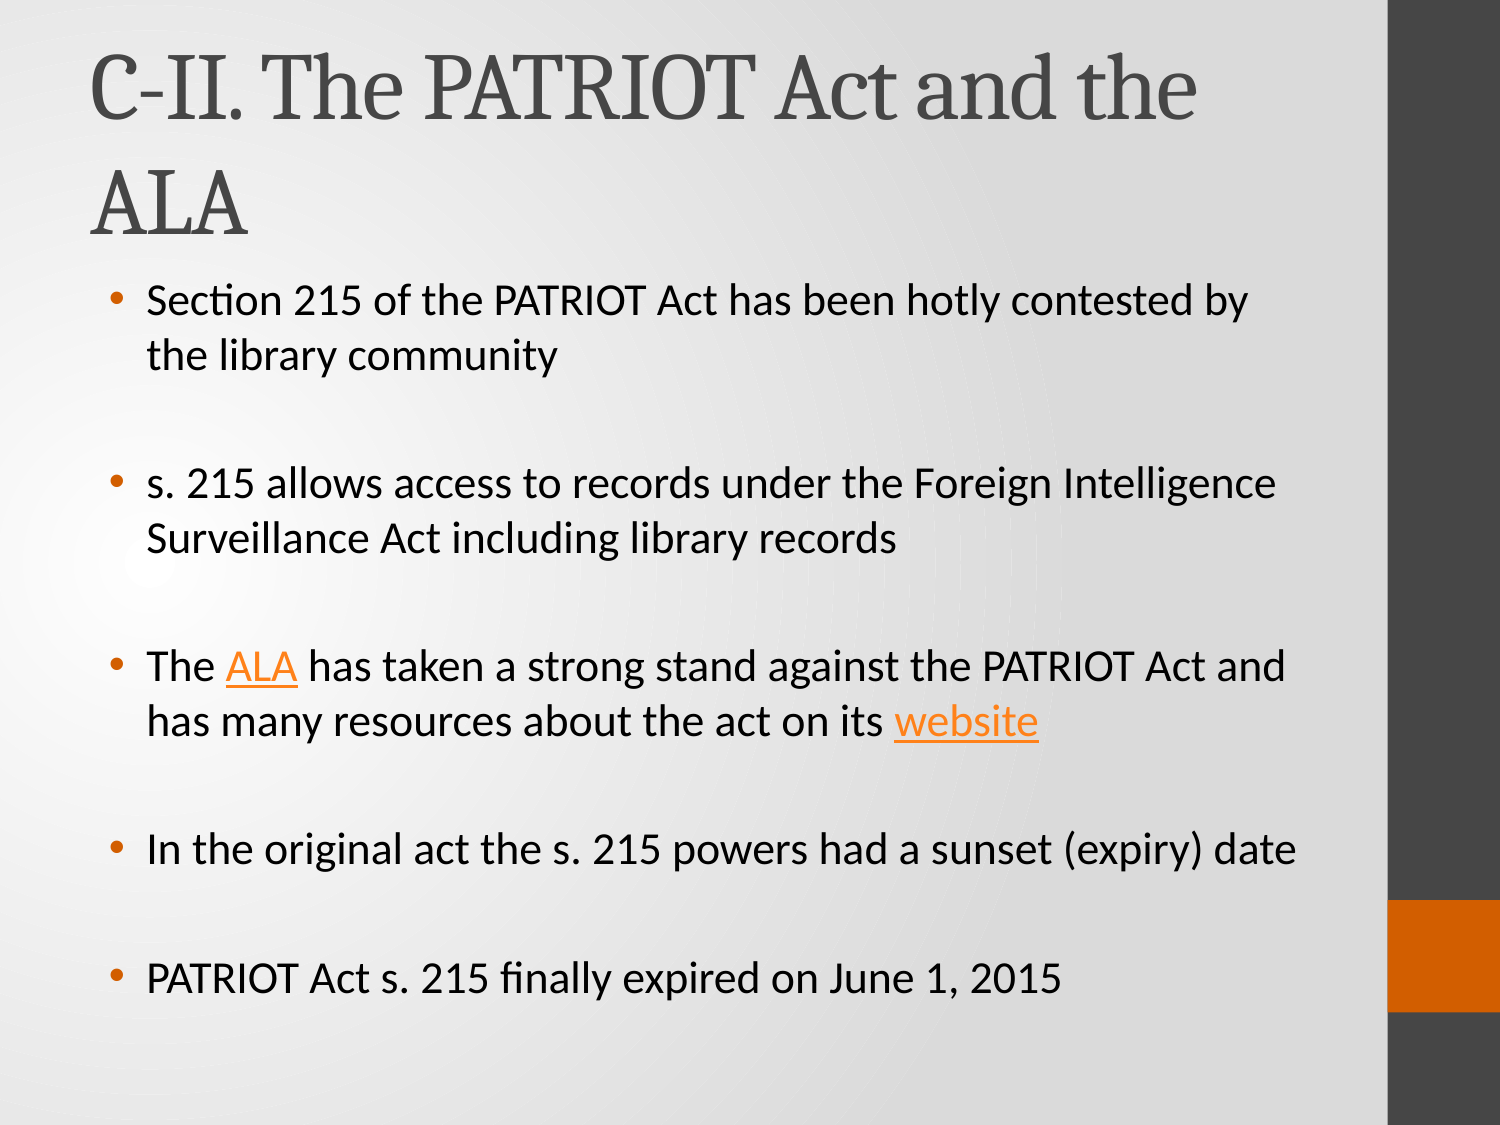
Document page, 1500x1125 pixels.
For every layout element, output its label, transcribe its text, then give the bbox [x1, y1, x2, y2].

title C-II. The PATRIOT Act and the ALA [75, 45, 1325, 233]
list Section 215 of the PATRIOT Act has been hotly contested by the library community s. 215 allows access to records under the Foreign Intelligence Surveillance Act including library records The ALA has taken a strong stand against the PATRIOT Act and has many resources about the act on its website In the original act the s. 215 powers had a sunset (expiry) date PATRIOT Act s. 215 finally expired on June 1, 2015 [75, 262, 1325, 1050]
